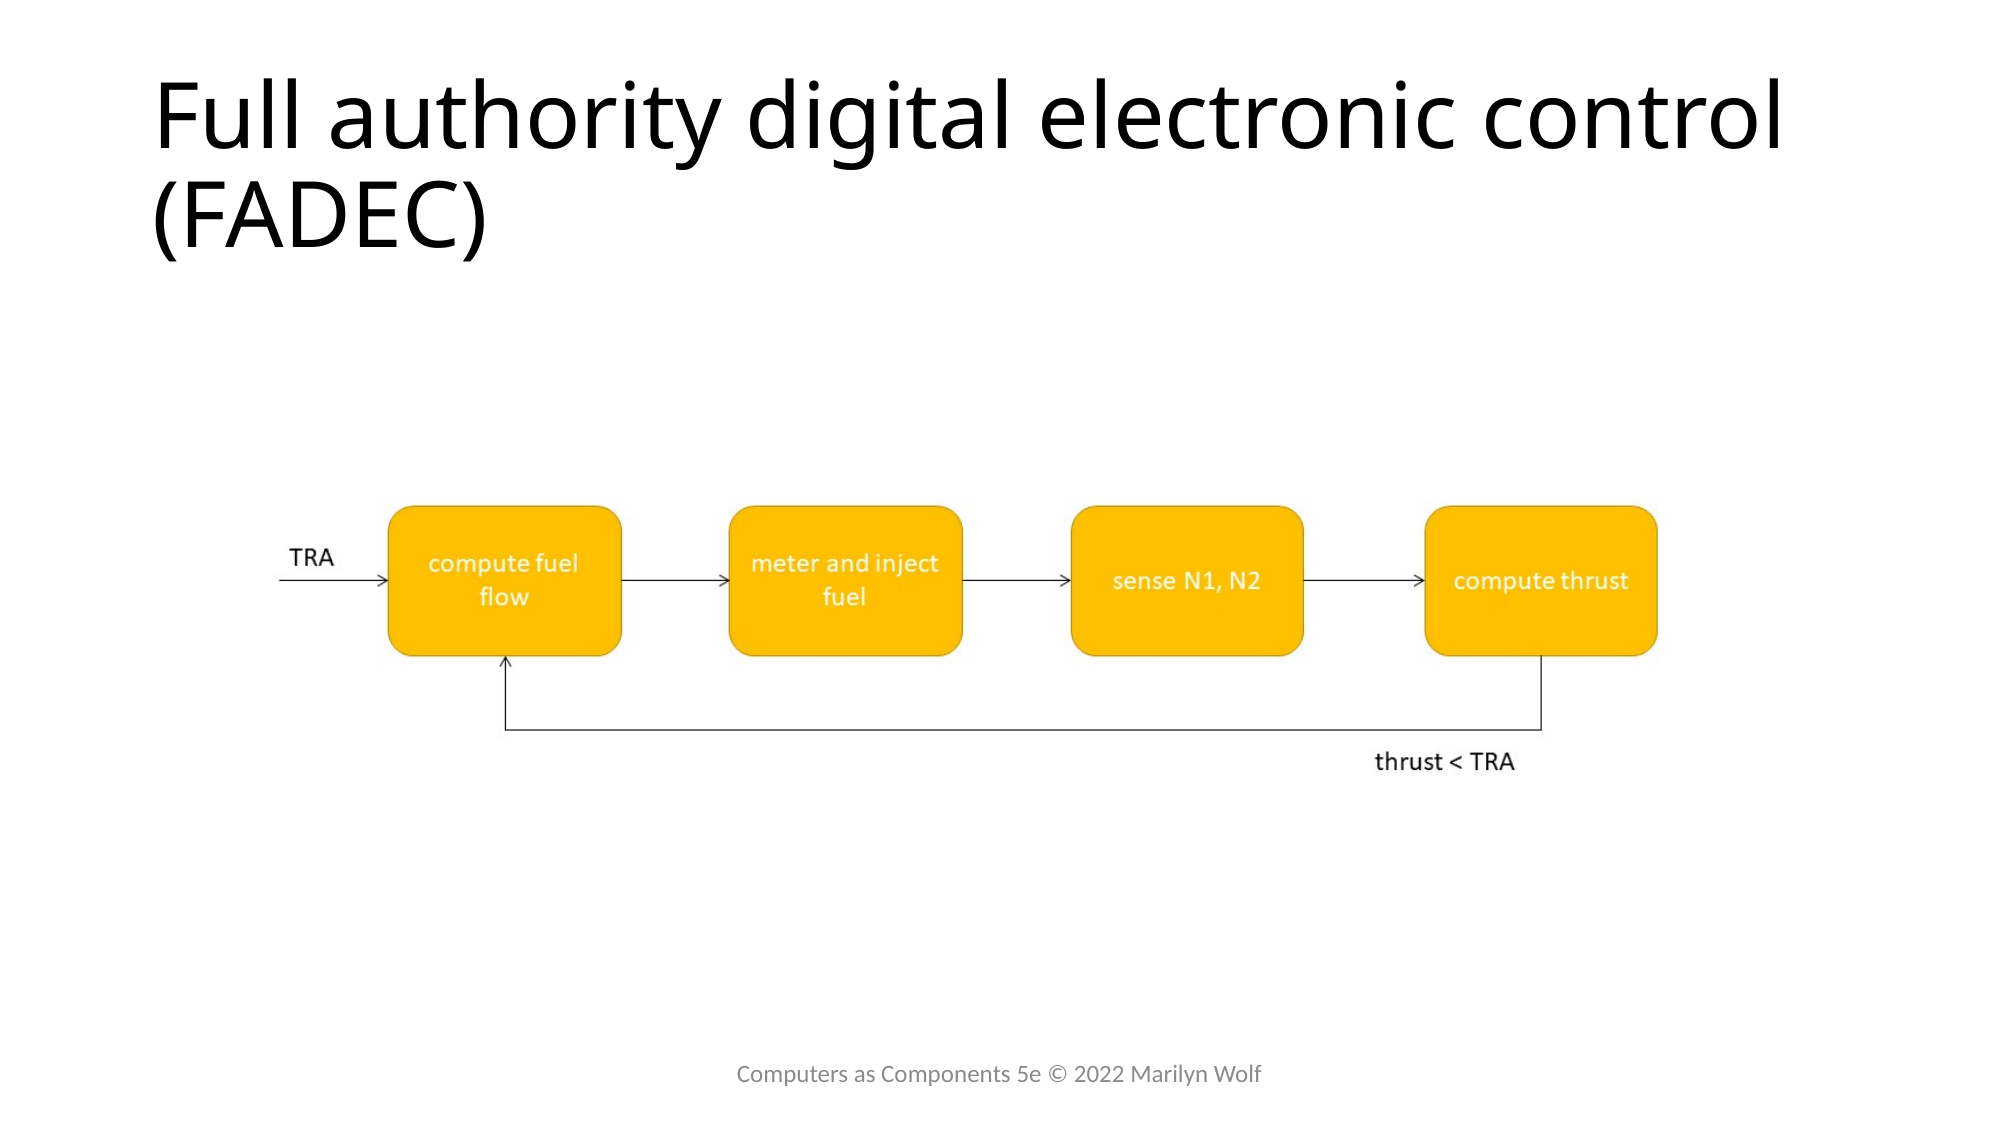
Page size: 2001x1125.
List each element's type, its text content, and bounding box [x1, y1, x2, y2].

title Full authority digital electronic control (FADEC) [137, 59, 1863, 278]
footer Computers as Components 5e © 2022 Marilyn Wolf [662, 1042, 1338, 1103]
picture [266, 479, 1681, 792]
